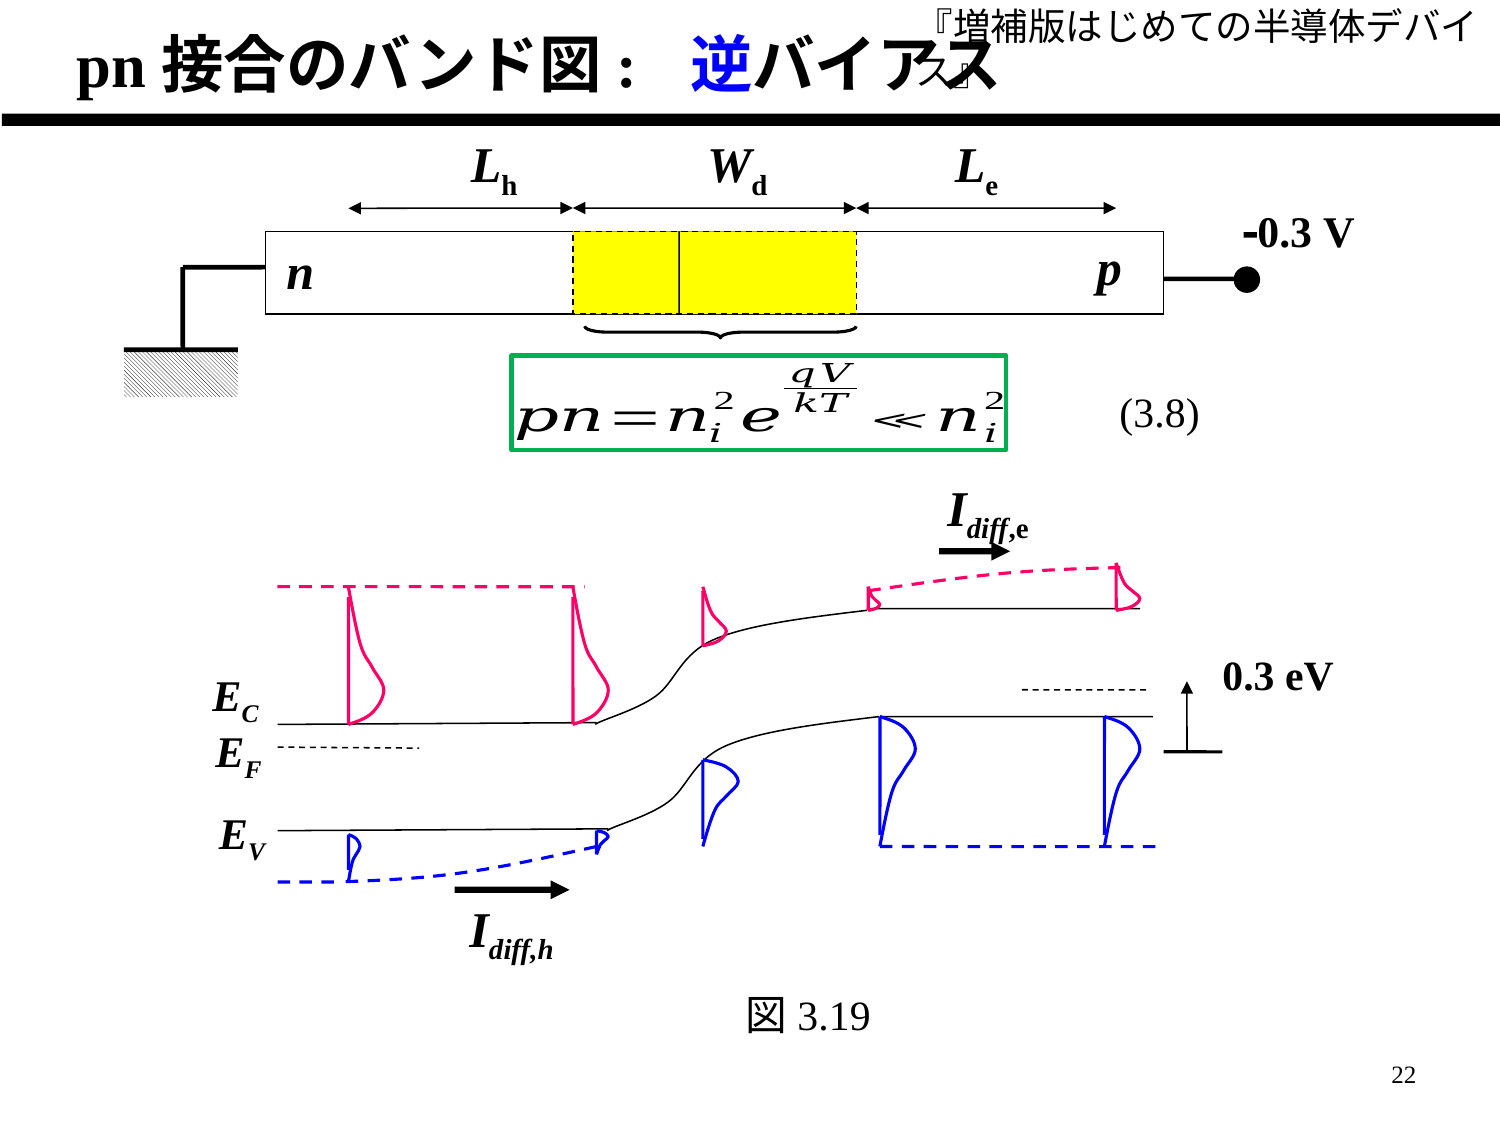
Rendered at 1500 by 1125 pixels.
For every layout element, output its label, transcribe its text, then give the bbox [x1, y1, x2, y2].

text_box [857, 201, 940, 215]
text_box (3.8) [1104, 378, 1215, 444]
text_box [277, 586, 609, 725]
text_box [348, 202, 456, 215]
text_box [265, 231, 572, 315]
text_box 図3.19 [730, 981, 911, 1046]
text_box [702, 586, 727, 647]
text_box 『増補版はじめての半導体デバイス』 [900, 0, 1500, 101]
text_box [857, 231, 1164, 315]
text_box Le [940, 125, 1014, 209]
text_box [1014, 201, 1117, 215]
text_box [533, 201, 572, 215]
text_box [783, 201, 857, 215]
text_box [572, 231, 679, 315]
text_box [277, 830, 609, 966]
text_box 0.3 V [1227, 195, 1371, 265]
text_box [879, 716, 1164, 847]
text_box p [1082, 227, 1137, 303]
text_box [584, 326, 857, 338]
text_box n [271, 231, 330, 307]
text_box [680, 231, 857, 315]
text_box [702, 759, 739, 847]
title pn接合のバンド図: 逆バイアス [76, 0, 1500, 102]
text_box [1234, 267, 1260, 293]
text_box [867, 468, 1141, 611]
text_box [194, 608, 1351, 867]
text_box [572, 201, 692, 215]
text_box [123, 350, 238, 398]
text_box Wd [692, 125, 783, 209]
text_box Lh [456, 125, 533, 209]
